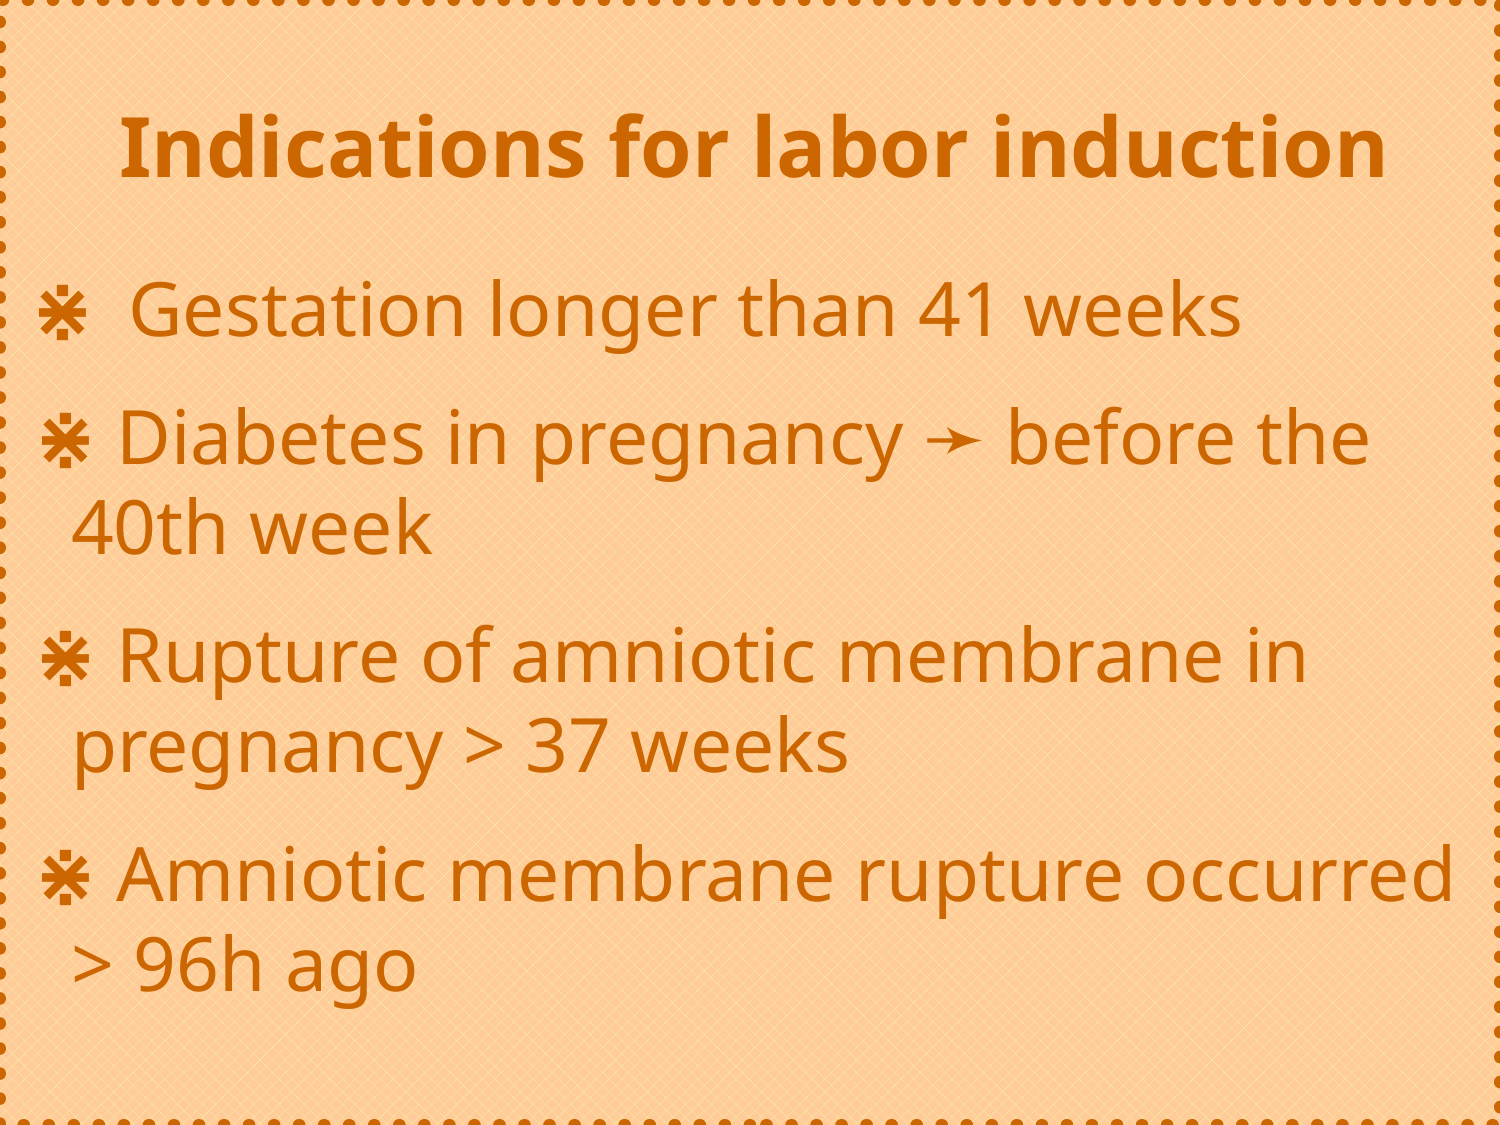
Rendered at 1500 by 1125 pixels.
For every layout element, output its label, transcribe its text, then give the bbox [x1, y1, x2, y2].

text_box Indications for labor induction ⋇ Gestation longer than 41 weeks ⋇ Diabetes in pregnancy ➛ before the 40th week ⋇ Rupture of amniotic membrane in pregnancy > 37 weeks ⋇ Amniotic membrane rupture occurred > 96h ago [0, 0, 1500, 1125]
